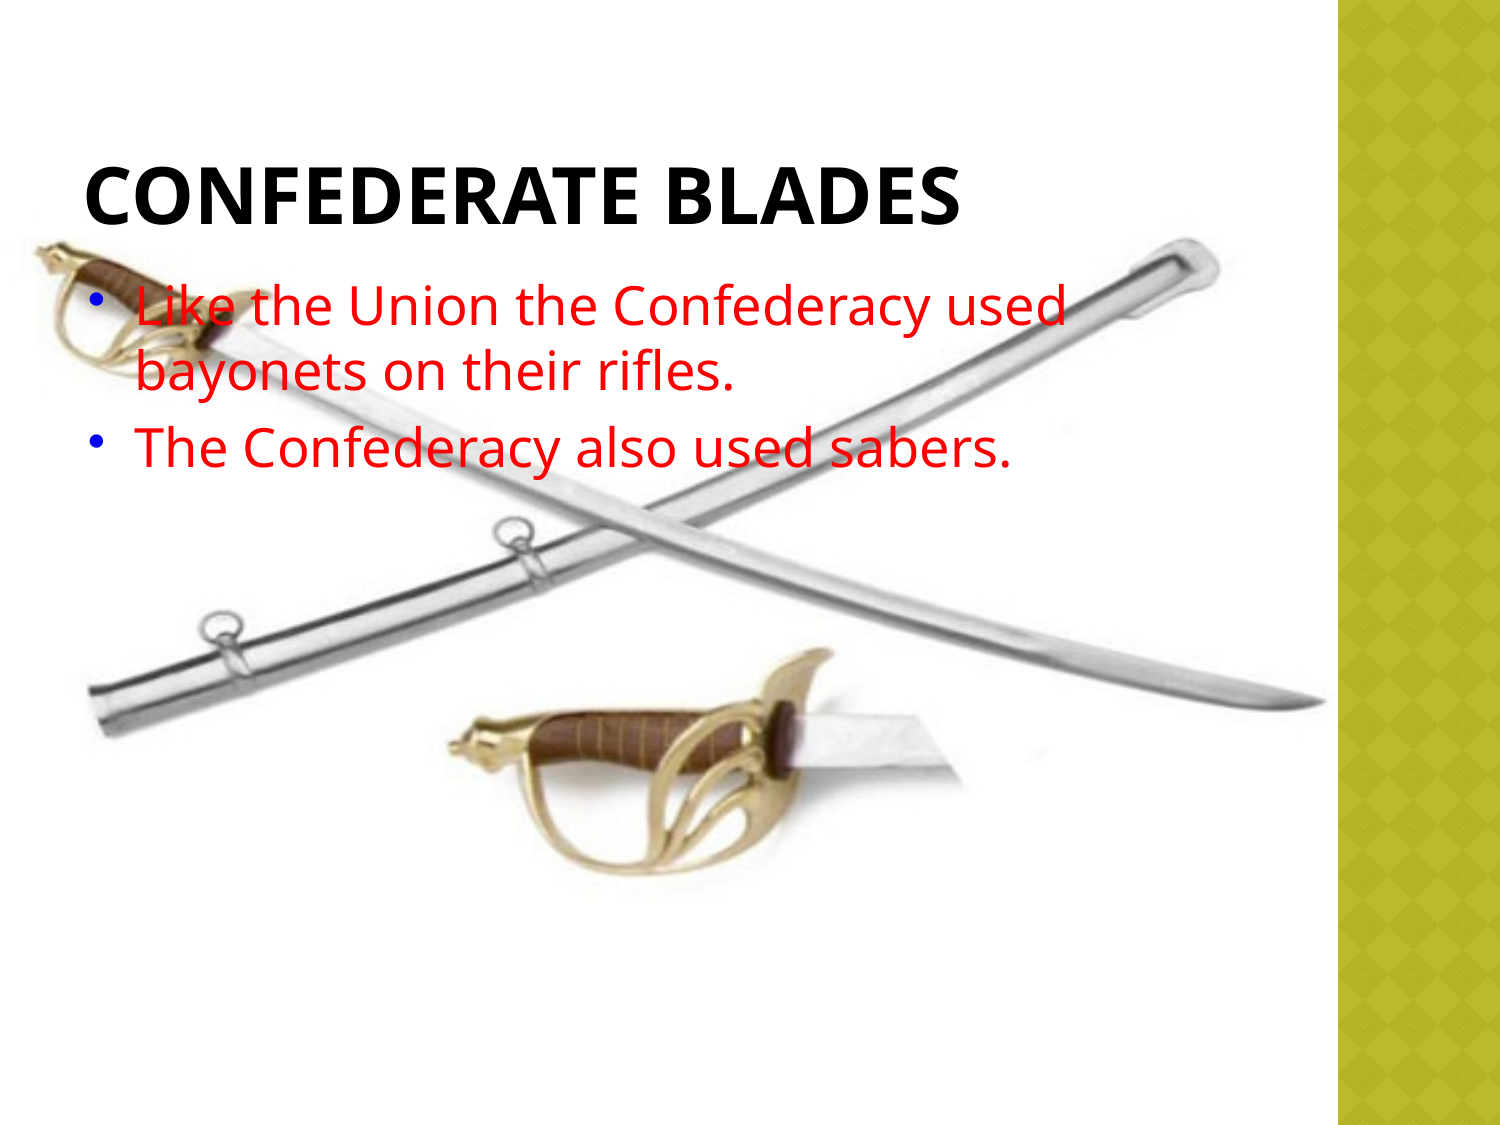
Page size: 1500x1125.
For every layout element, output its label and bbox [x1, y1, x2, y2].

picture [0, 0, 1338, 1125]
